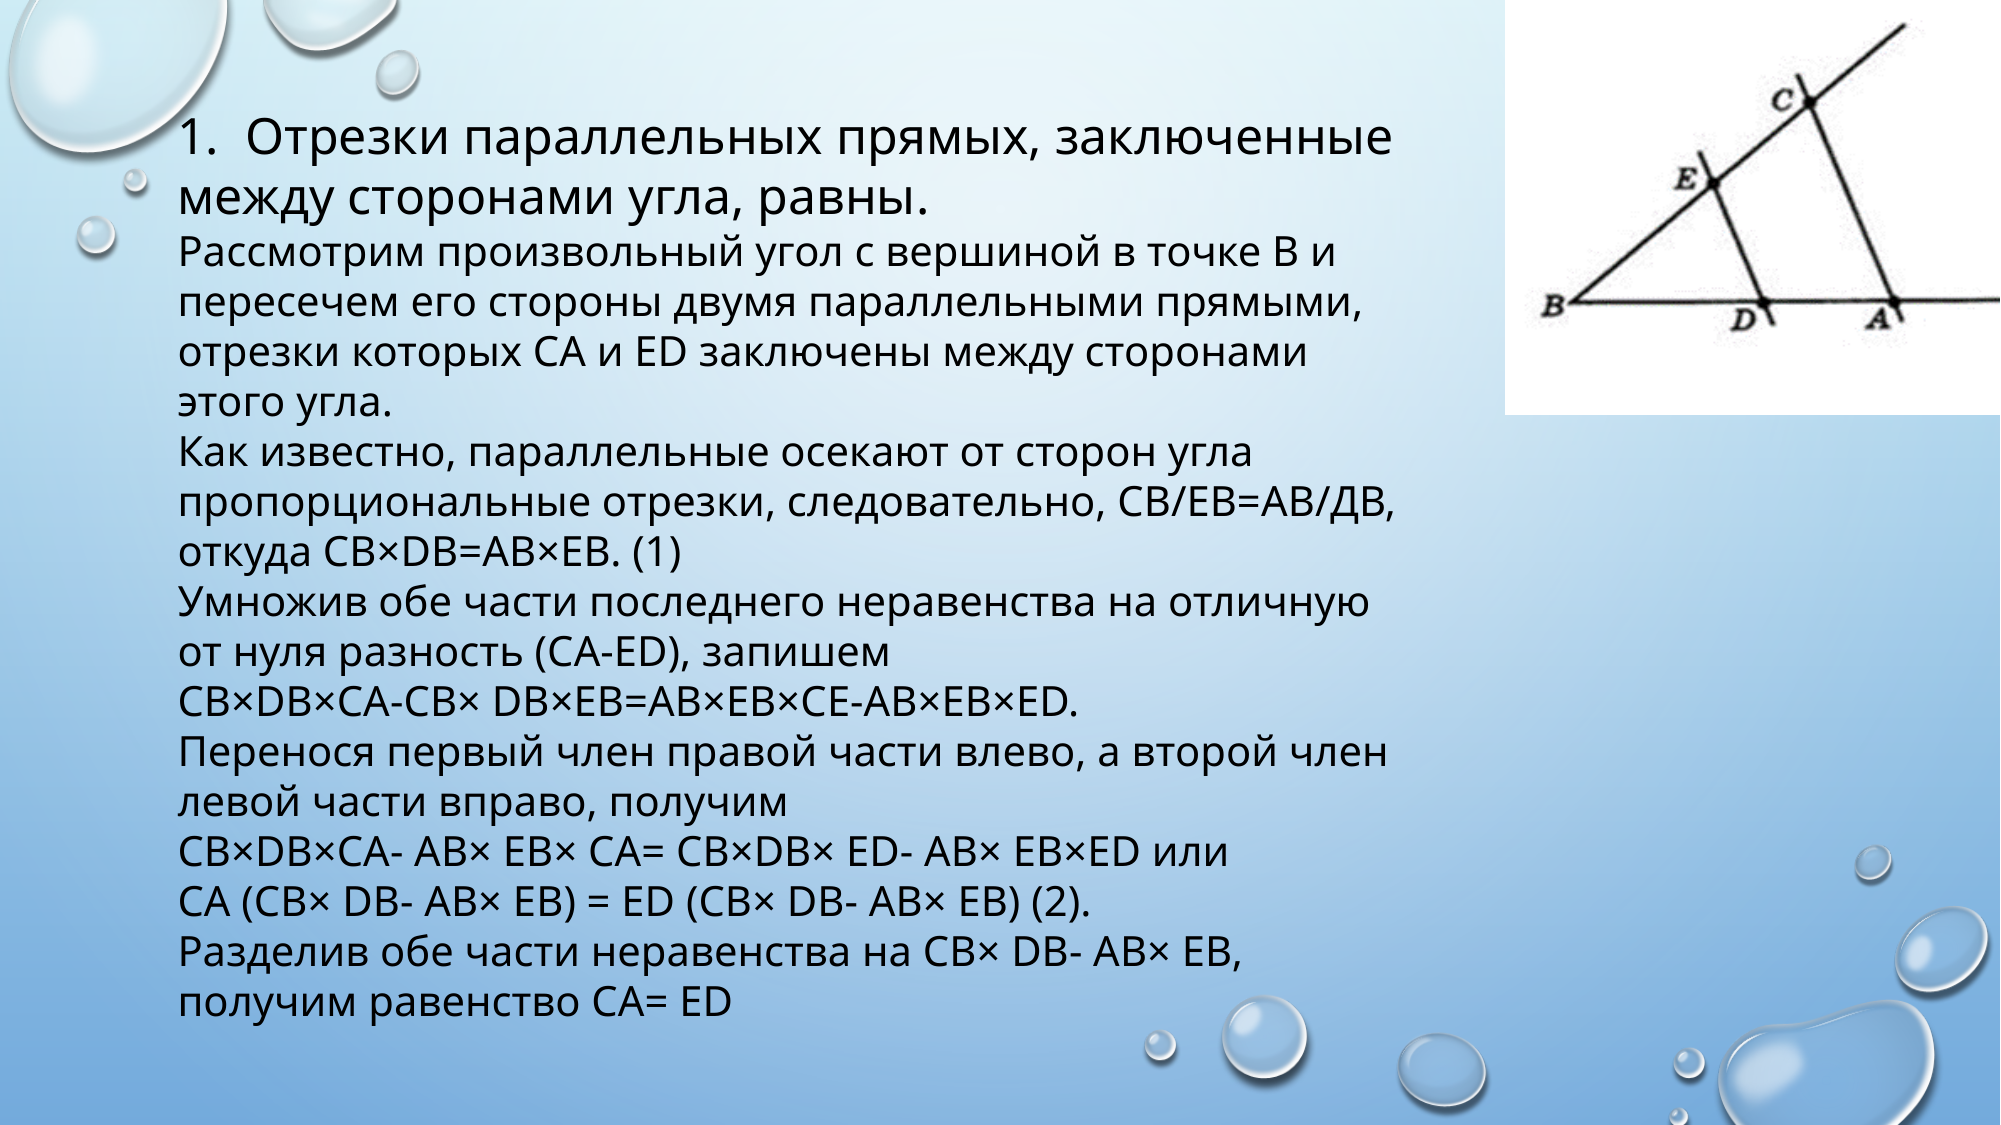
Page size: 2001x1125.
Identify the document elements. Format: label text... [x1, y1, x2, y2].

picture [0, 0, 2000, 1125]
text_box 1. Отрезки параллельных прямых, заключенные между сторонами угла, равны. Рассмотрим произвольный угол с вершиной в точке В и пересечем его стороны двумя параллельными прямыми, отрезки которых CA и ED заключены между сторонами этого угла. Как известно, параллельные осекают от сторон угла пропорциональные отрезки, следовательно, СВ/ЕВ=АВ/ДВ, откуда СВ×DB=AB×EB. (1) Умножив обе части последнего неравенства на отличную от нуля разность (СА-ЕD), запишем СВ×DB×CA-CB× DB×EB=AB×EB×CЕ-AB×EB×ED. Перенося первый член правой части влево, а второй член левой части вправо, получим СВ×DB×CA- AB× EB× CA= СВ×DB× ED- AB× EB×ED или CA (СВ× DB- AB× EB) = ED (СВ× DB- AB× EB) (2). Разделив обе части неравенства на СВ× DB- AB× EB, получим равенство CA= ED [162, 97, 1426, 1033]
